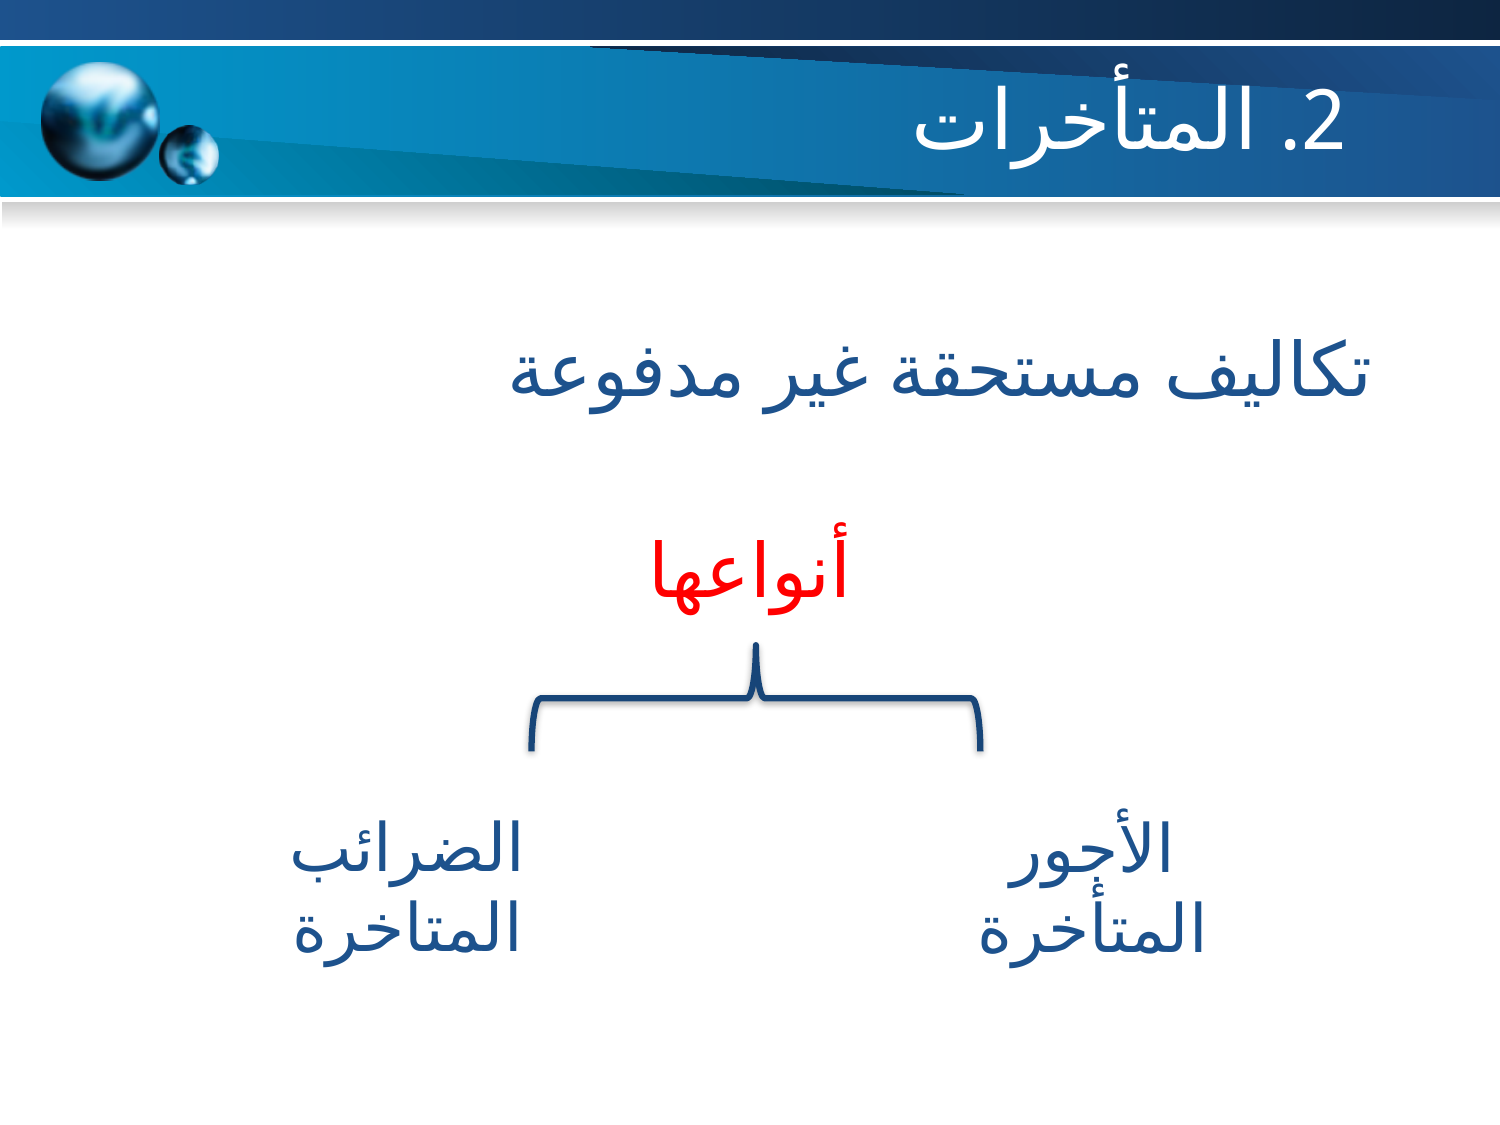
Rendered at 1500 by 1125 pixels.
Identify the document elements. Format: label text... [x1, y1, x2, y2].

text_box الأجور المتأخرة [891, 798, 1294, 974]
text_box [528, 642, 984, 752]
title 2. المتأخرات [274, 44, 1363, 188]
text_box الضرائب المتاخرة [183, 797, 632, 972]
picture [160, 126, 218, 184]
text_box أنواعها [620, 515, 880, 620]
text_box تكاليف مستحقة غير مدفوعة [324, 314, 1388, 420]
picture [42, 63, 159, 180]
